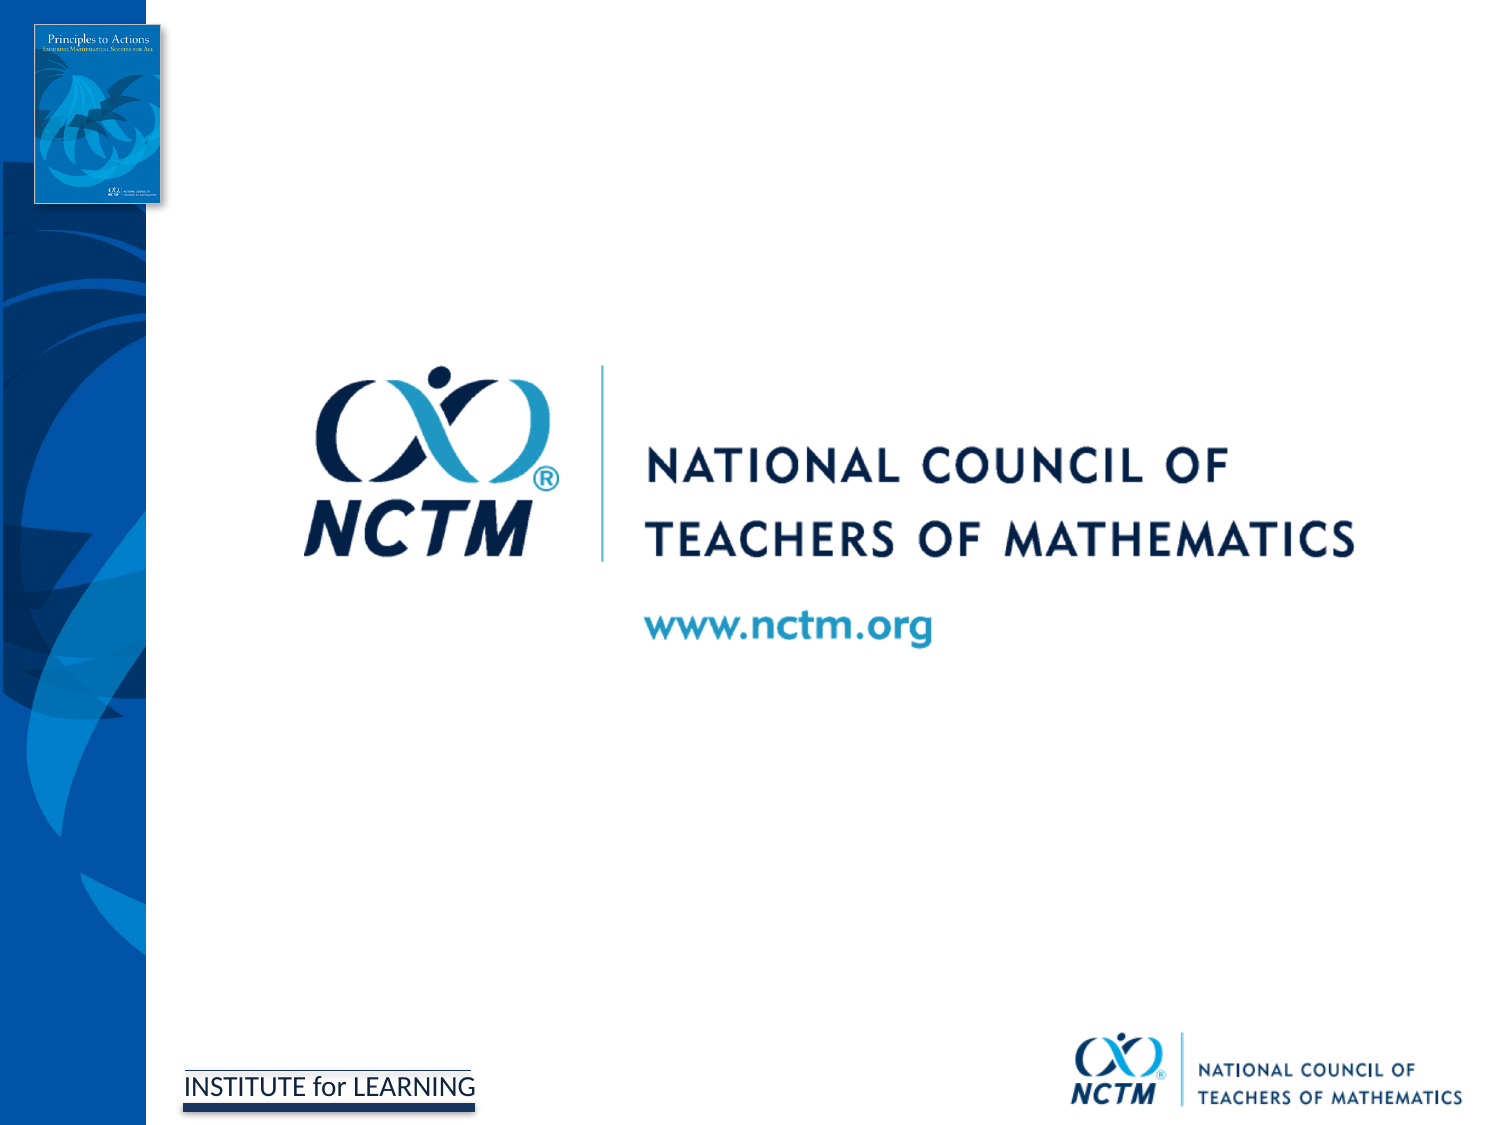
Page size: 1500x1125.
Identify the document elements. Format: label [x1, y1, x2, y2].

picture [35, 25, 160, 203]
picture [0, 0, 146, 1125]
picture [304, 365, 1355, 650]
